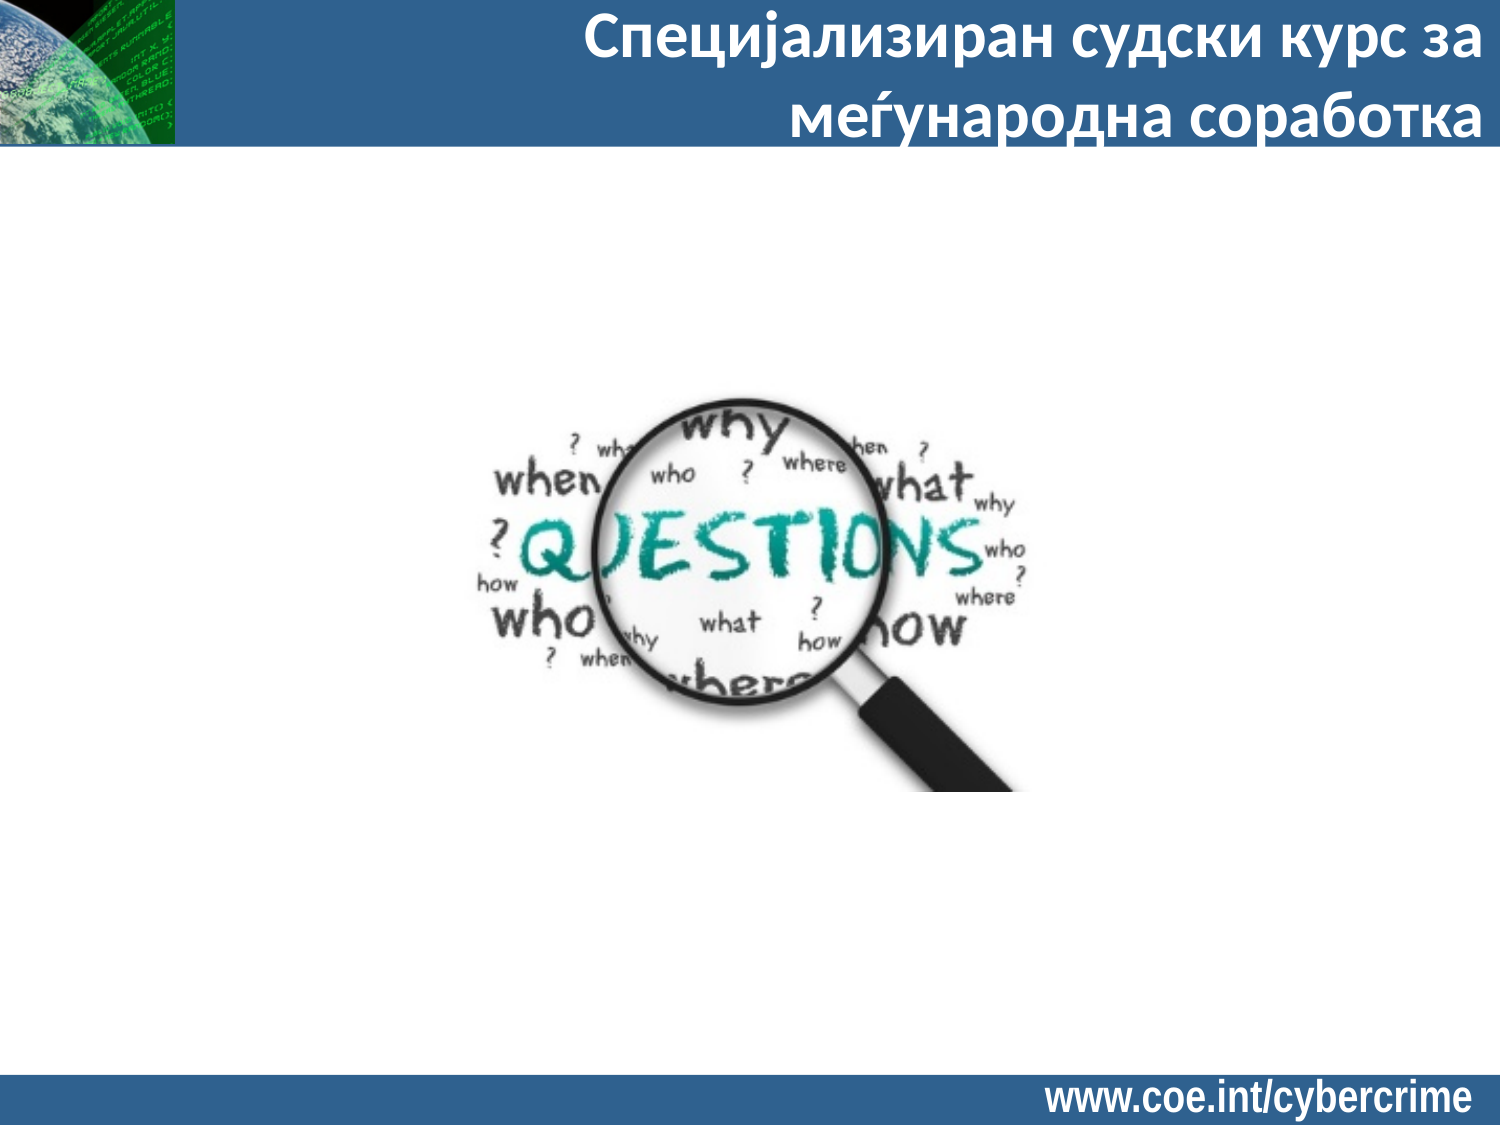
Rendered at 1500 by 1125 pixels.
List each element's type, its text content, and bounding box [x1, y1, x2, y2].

text_box [0, 1073, 1030, 1125]
text_box www.coe.int/cybercrime [1030, 1059, 1500, 1125]
text_box Специјализиран судски курс за меѓународна соработка [177, 0, 1500, 149]
picture [443, 332, 1057, 793]
picture [0, 0, 175, 144]
